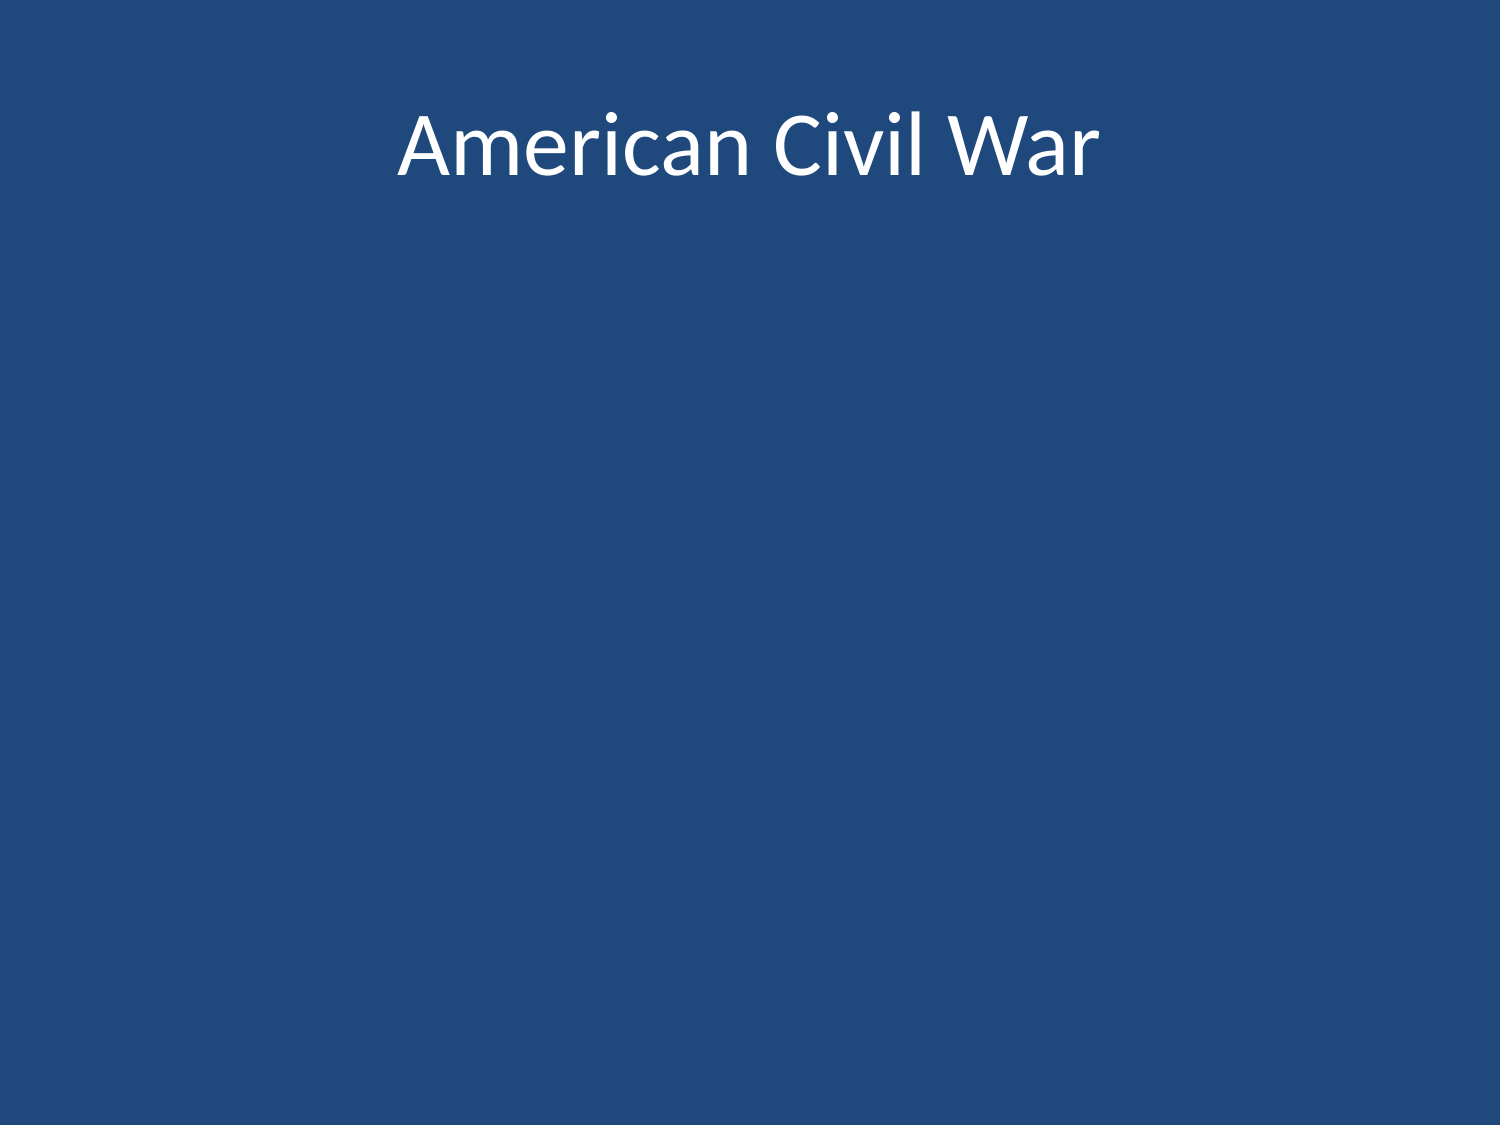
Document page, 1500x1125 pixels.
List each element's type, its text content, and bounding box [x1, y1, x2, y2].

title American Civil War [75, 45, 1425, 233]
